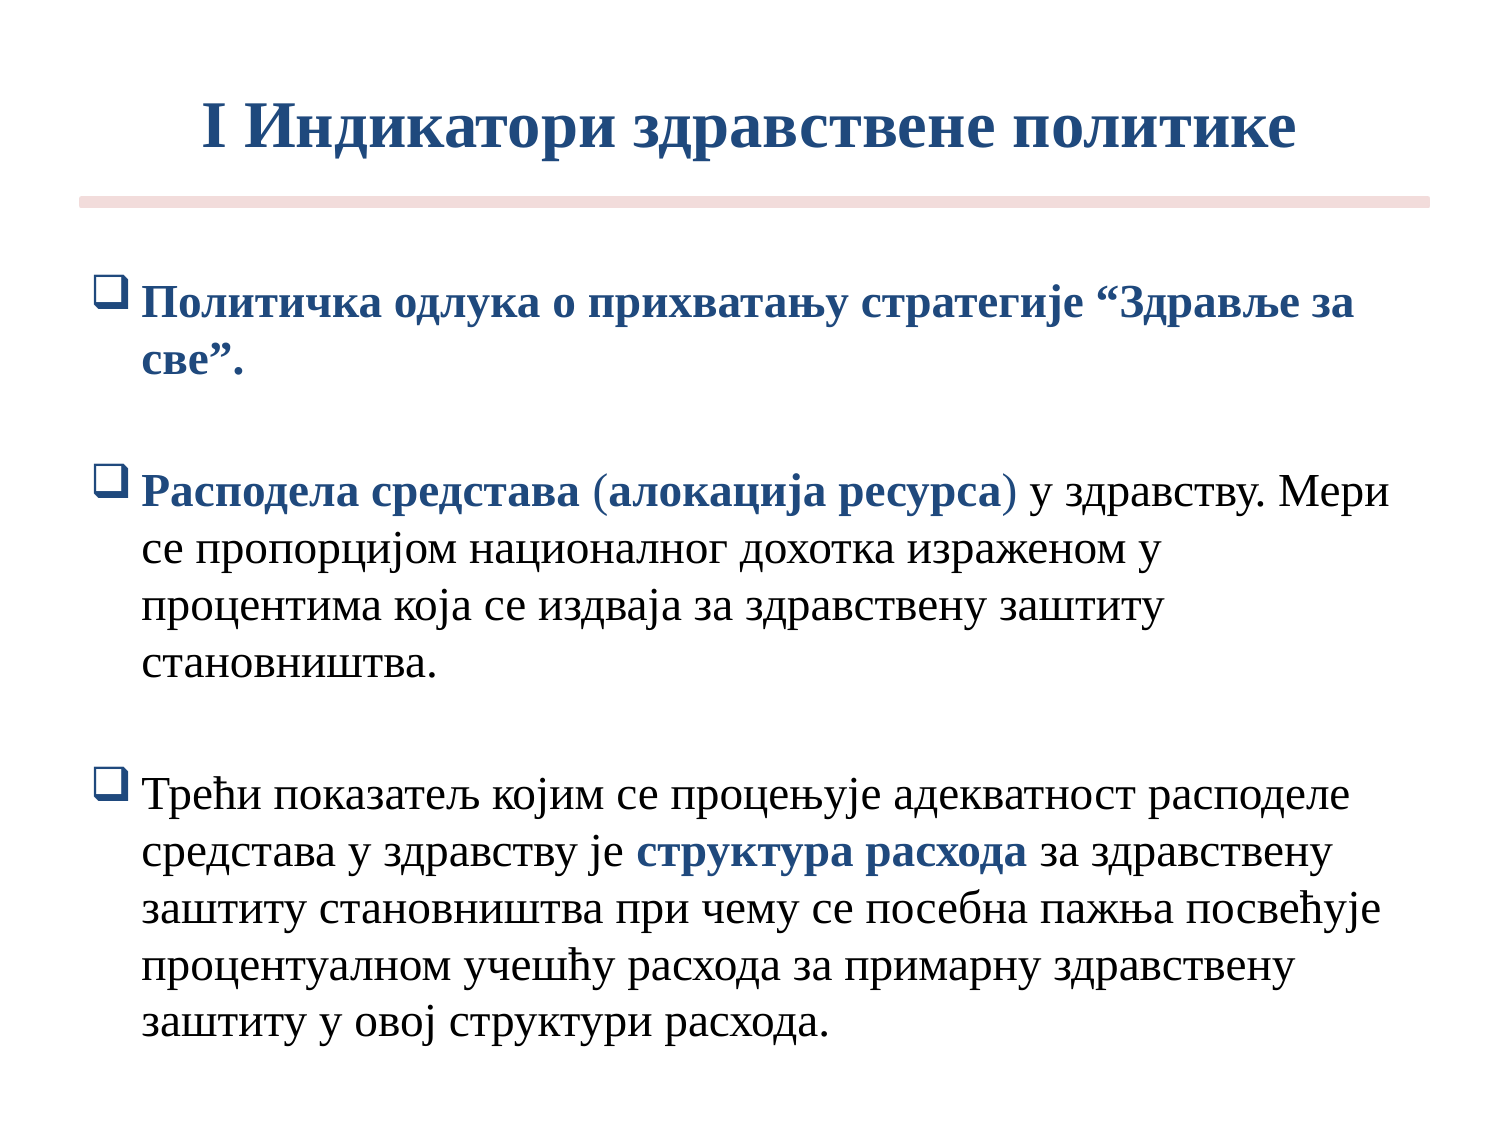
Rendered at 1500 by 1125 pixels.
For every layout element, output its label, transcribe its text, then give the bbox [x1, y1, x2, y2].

picture [78, 196, 1430, 208]
list Политичка одлука о прихватању стратегије “Здравље за све”. Расподела средстава (алокација ресурса) у здравству. Мери се пропорцијом националног дохотка израженом у процентима која се издваја за здравствену заштиту становништва. Трећи показатељ којим се процењује адекватност расподеле средстава у здравству је структура расхода за здравствену заштиту становништва при чему се посебна пажња посвећује процентуалном учешћу расхода за примарну здравствену заштиту у овој структури расхода. [75, 262, 1425, 1059]
title I Индикатори здравствене политике [75, 45, 1425, 197]
